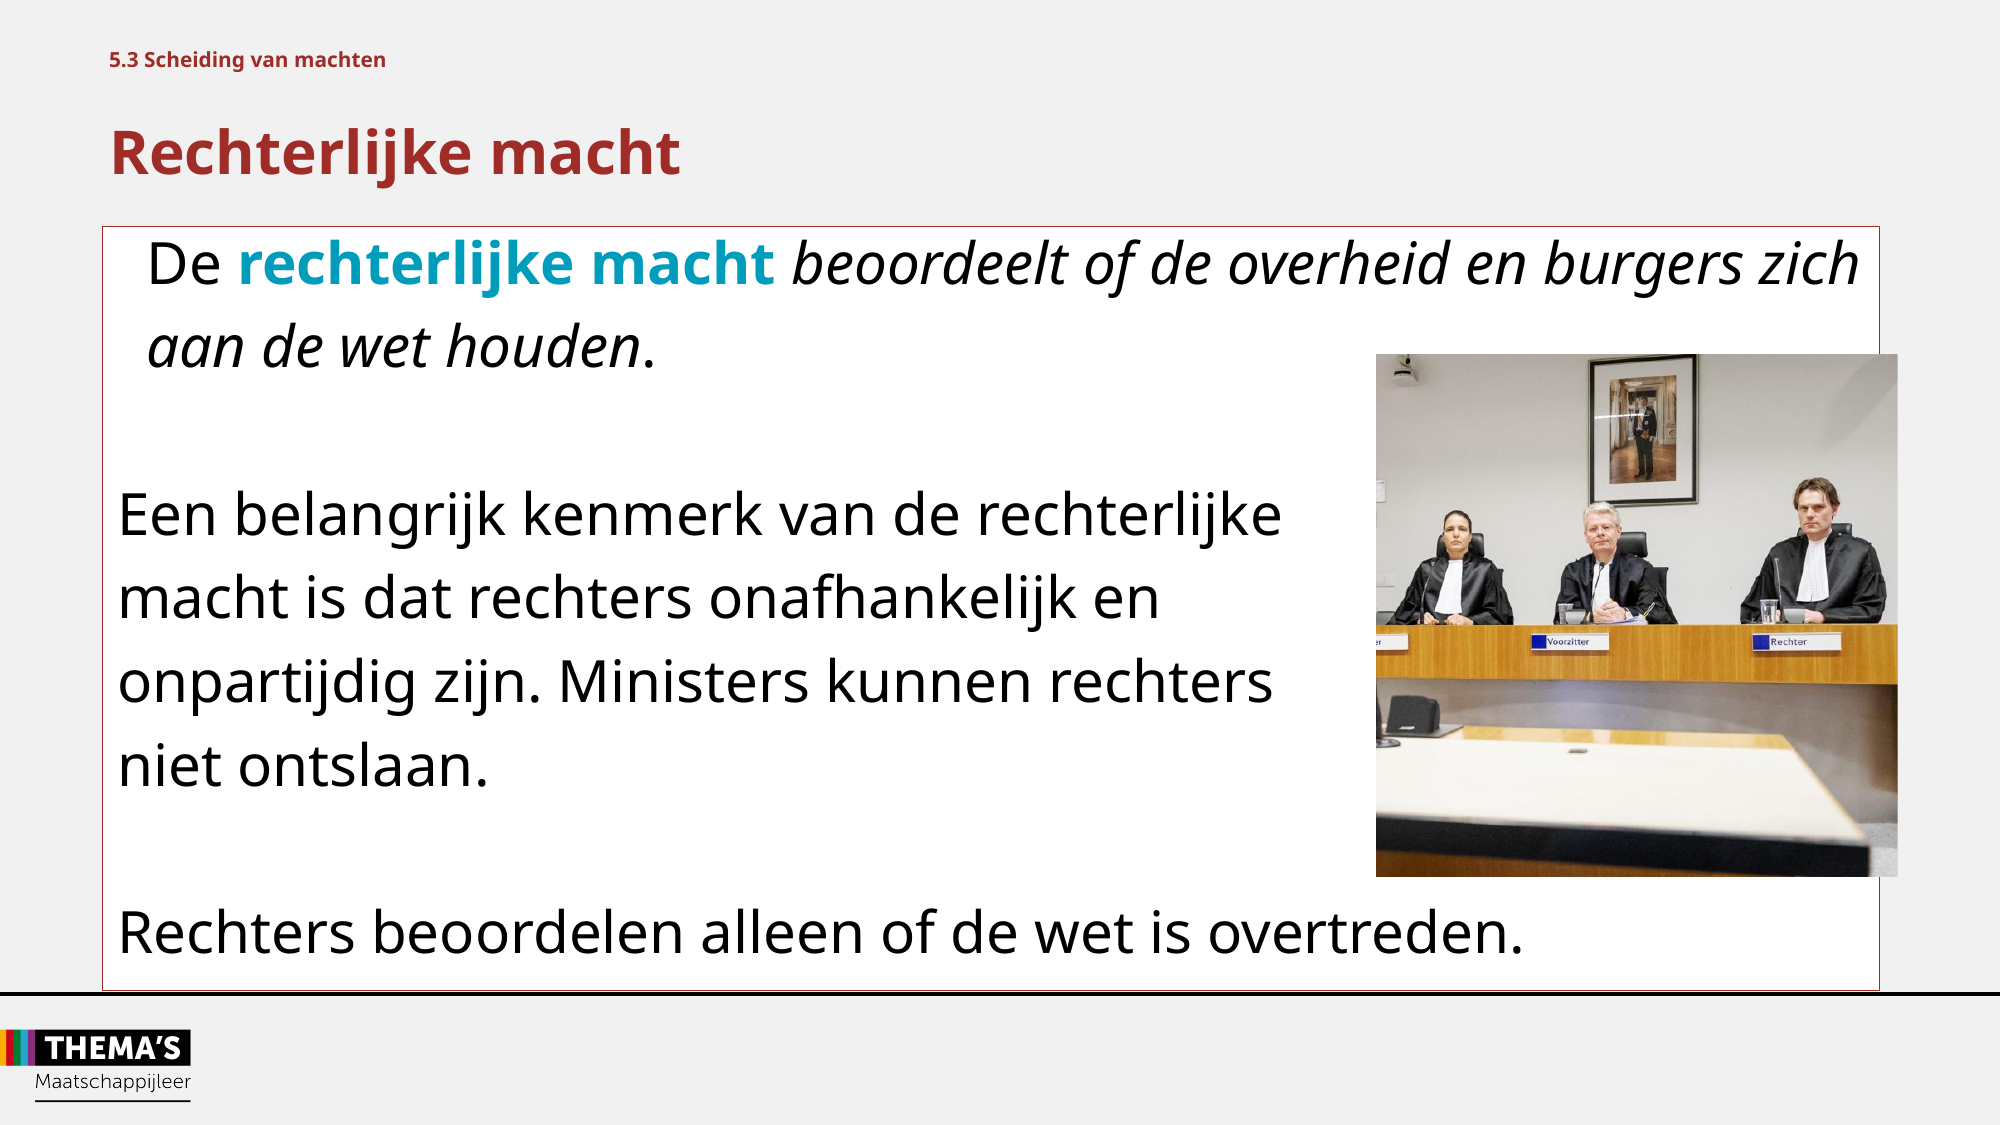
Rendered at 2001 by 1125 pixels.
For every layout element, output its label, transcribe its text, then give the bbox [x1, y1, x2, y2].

list 5.3 Scheiding van machten [94, 33, 941, 88]
list De rechterlijke macht beoordeelt of de overheid en burgers zich aan de wet houden. Een belangrijk kenmerk van de rechterlijke macht is dat rechters onafhankelijk en onpartijdig zijn. Ministers kunnen rechters niet ontslaan. Rechters beoordelen alleen of de wet is overtreden. [102, 226, 1880, 991]
picture [1376, 354, 1898, 877]
list Rechterlijke macht [94, 114, 1879, 205]
picture [0, 993, 203, 1125]
